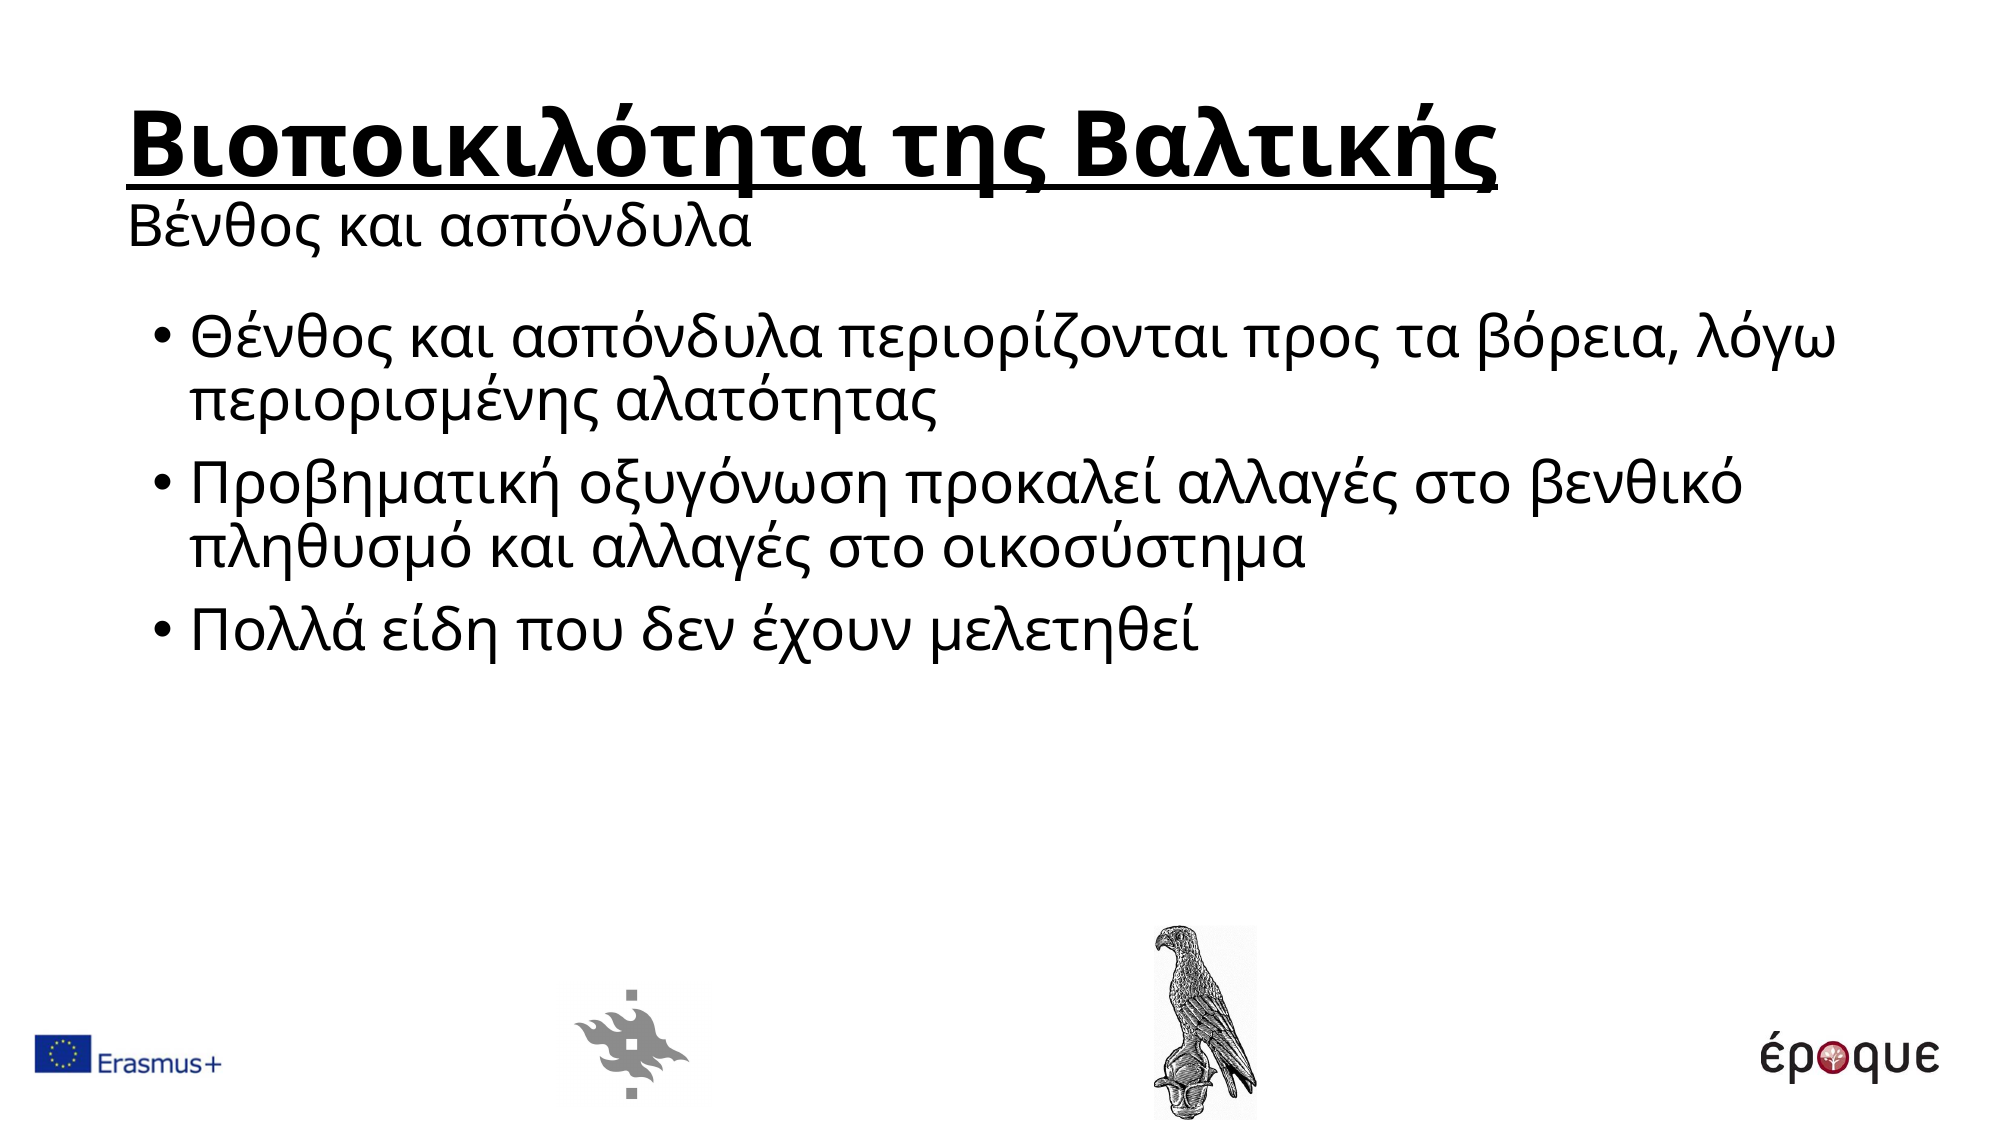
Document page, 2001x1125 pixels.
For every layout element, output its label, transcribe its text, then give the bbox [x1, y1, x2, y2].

picture [33, 1024, 223, 1084]
picture [1761, 1031, 1939, 1084]
title Bιοποικιλότητα της Βαλτικής Bένθος και ασπόνδυλα [111, 40, 1522, 317]
list Θένθος και ασπόνδυλα περιορίζονται προς τα βόρεια, λόγω περιορισμένης αλατότητας Προβηματική οξυγόνωση προκαλεί αλλαγές στο βενθικό πληθυσμό και αλλαγές στο οικοσύστημα Πολλά είδη που δεν έχουν μελετηθεί [137, 299, 1863, 1014]
picture [1154, 925, 1258, 1120]
picture [556, 981, 712, 1107]
